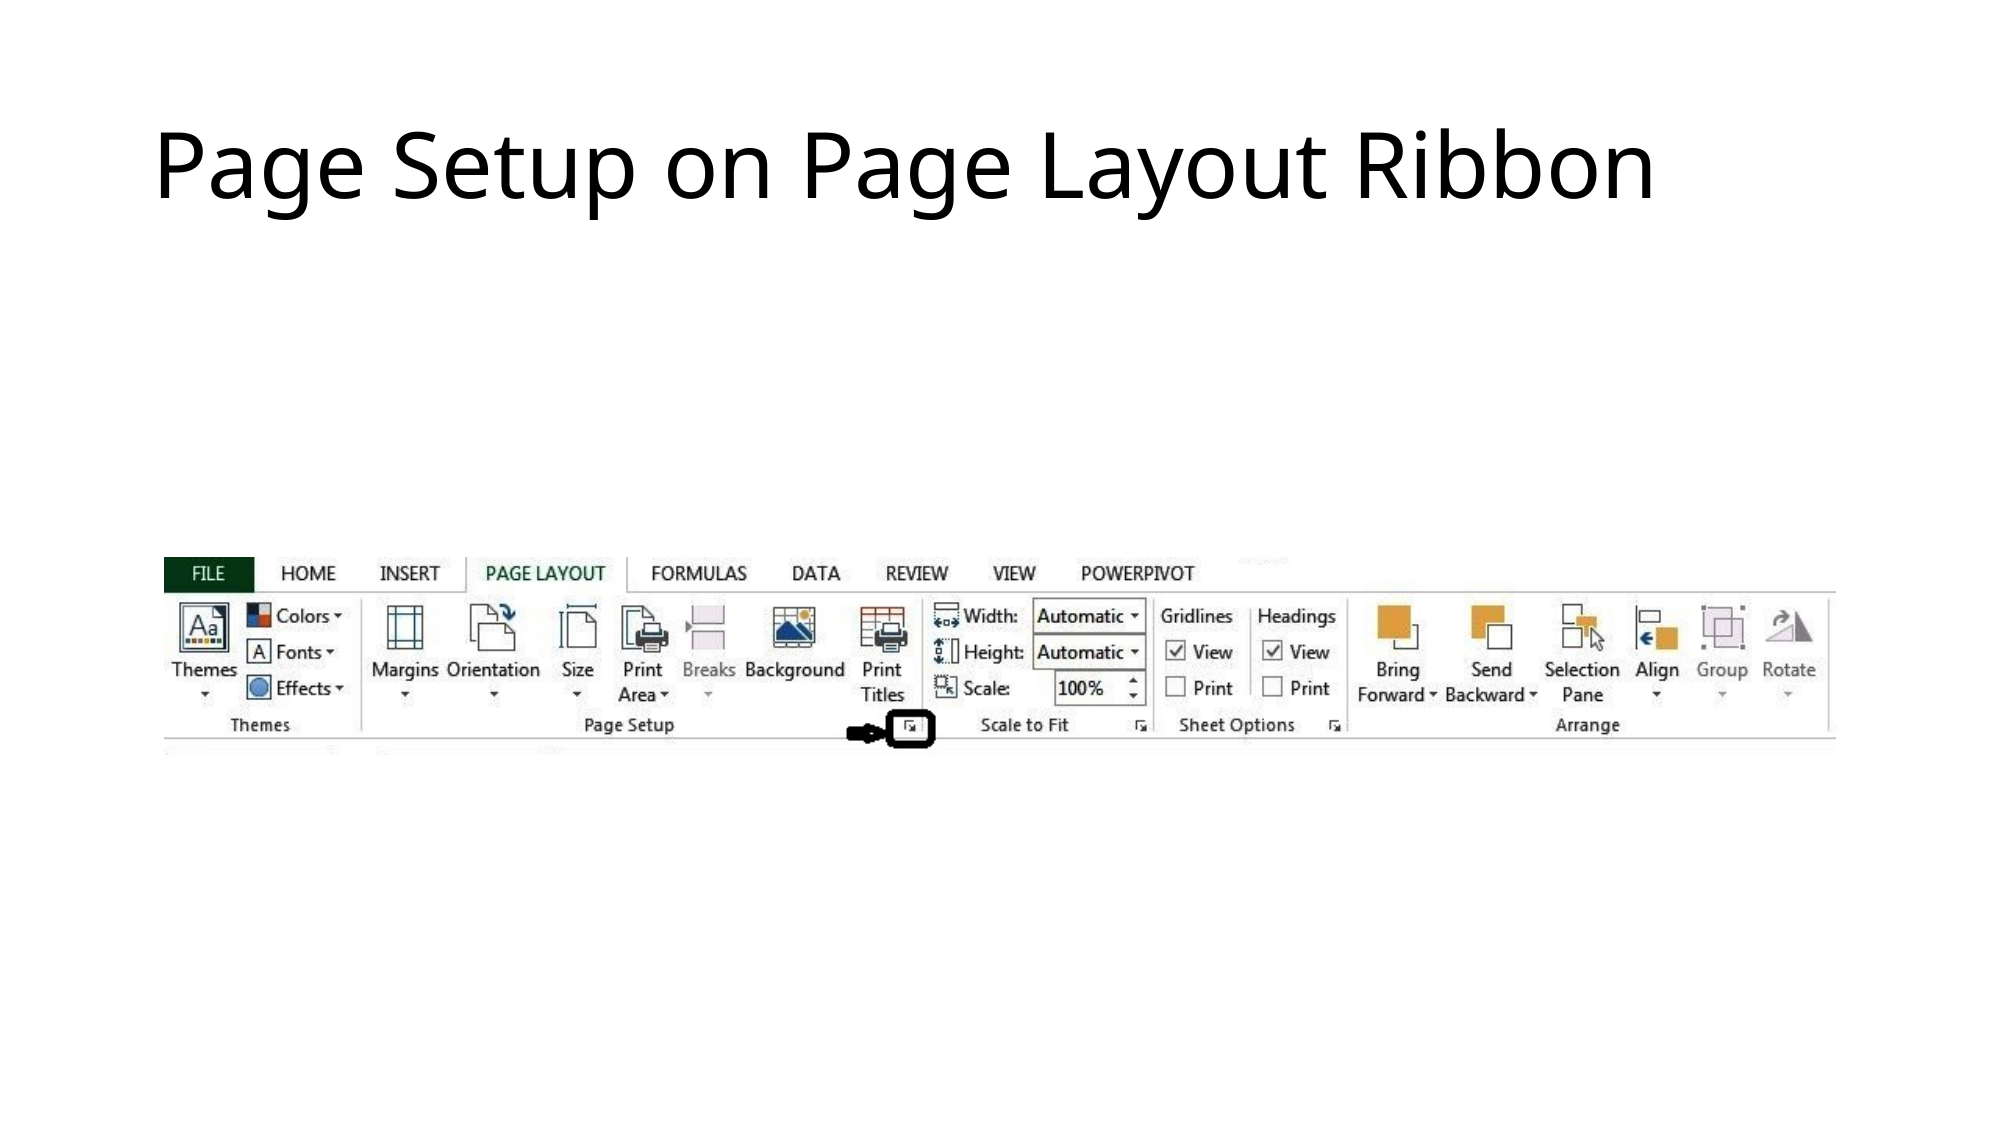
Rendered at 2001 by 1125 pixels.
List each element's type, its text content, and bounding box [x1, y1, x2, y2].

title Page Setup on Page Layout Ribbon [137, 59, 1863, 278]
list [163, 557, 1836, 755]
